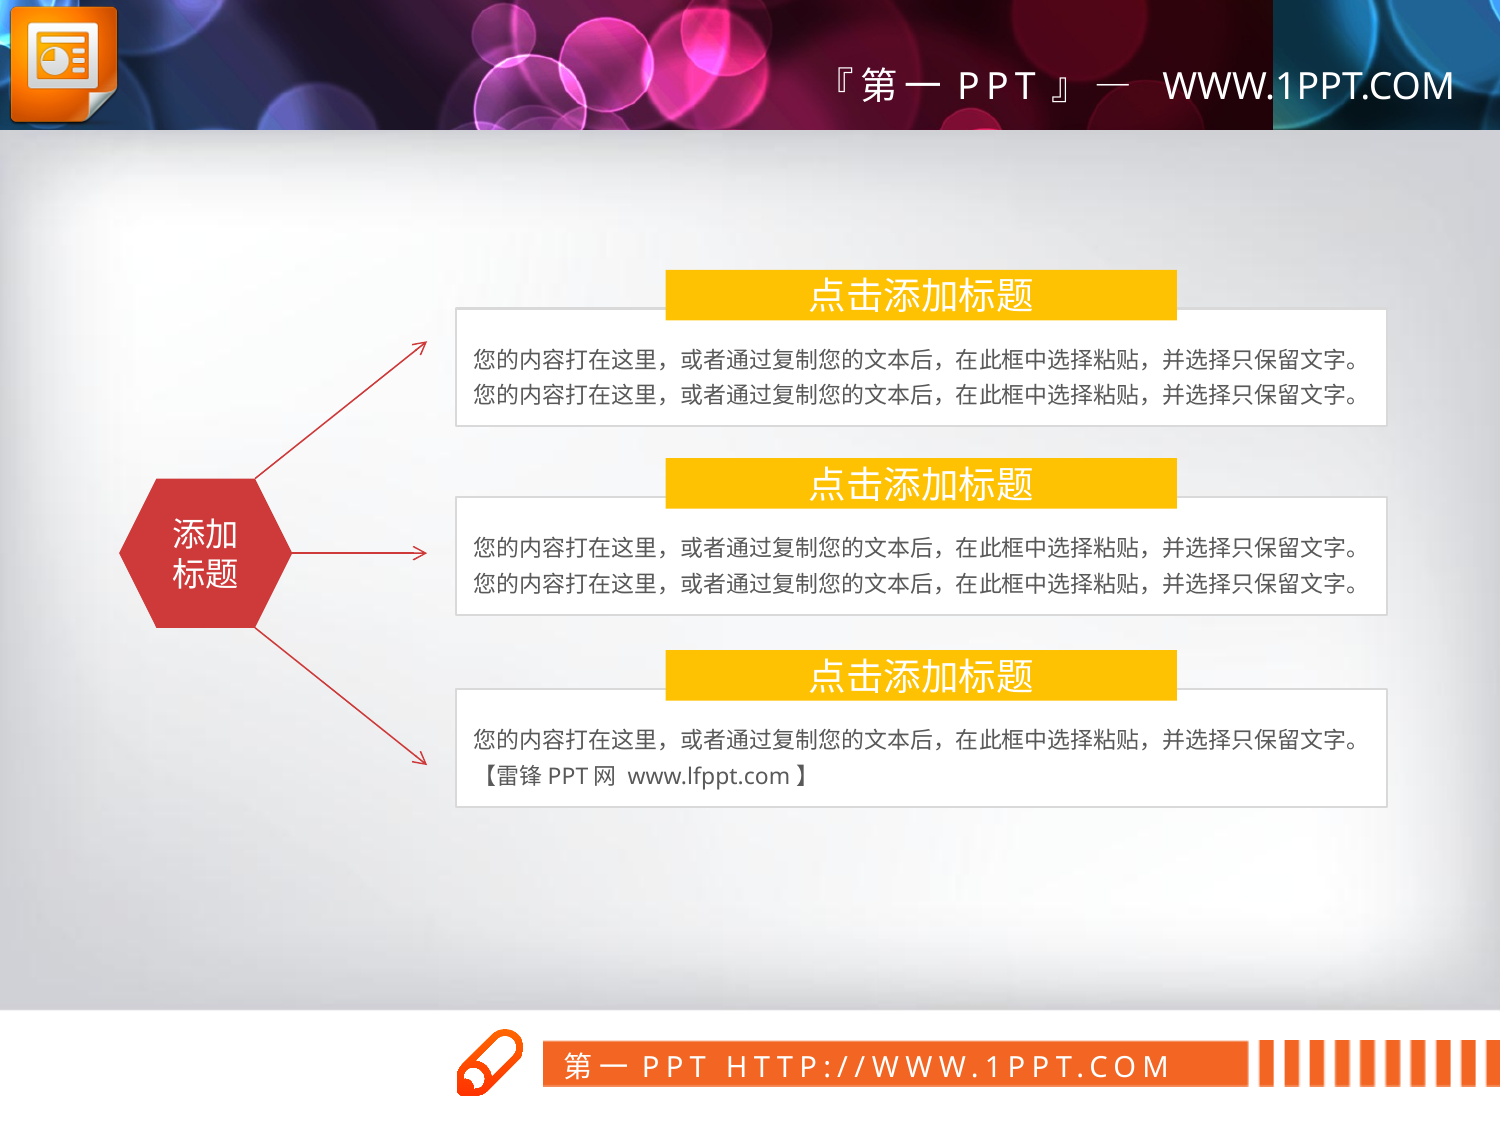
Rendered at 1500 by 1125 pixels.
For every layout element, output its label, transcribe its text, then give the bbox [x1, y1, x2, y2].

text_box [454, 495, 1389, 617]
picture [0, 0, 1500, 1012]
text_box 添加标题 [117, 476, 295, 630]
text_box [254, 627, 428, 766]
text_box 点击添加标题 [664, 268, 1179, 322]
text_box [254, 341, 428, 479]
text_box [454, 306, 1389, 428]
text_box 点击添加标题 [664, 648, 1179, 703]
text_box 您的内容打在这里，或者通过复制您的文本后，在此框中选择粘贴，并选择只保留文字。您的内容打在这里，或者通过复制您的文本后，在此框中选择粘贴，并选择只保留文字。 [461, 330, 1388, 415]
text_box [454, 687, 1389, 809]
text_box 您的内容打在这里，或者通过复制您的文本后，在此框中选择粘贴，并选择只保留文字。您的内容打在这里，或者通过复制您的文本后，在此框中选择粘贴，并选择只保留文字。 [461, 519, 1388, 603]
picture [543, 1040, 1500, 1087]
text_box 点击添加标题 [664, 456, 1179, 511]
text_box 您的内容打在这里，或者通过复制您的文本后，在此框中选择粘贴，并选择只保留文字。【雷锋PPT网 www.lfppt.com】 [461, 711, 1388, 795]
